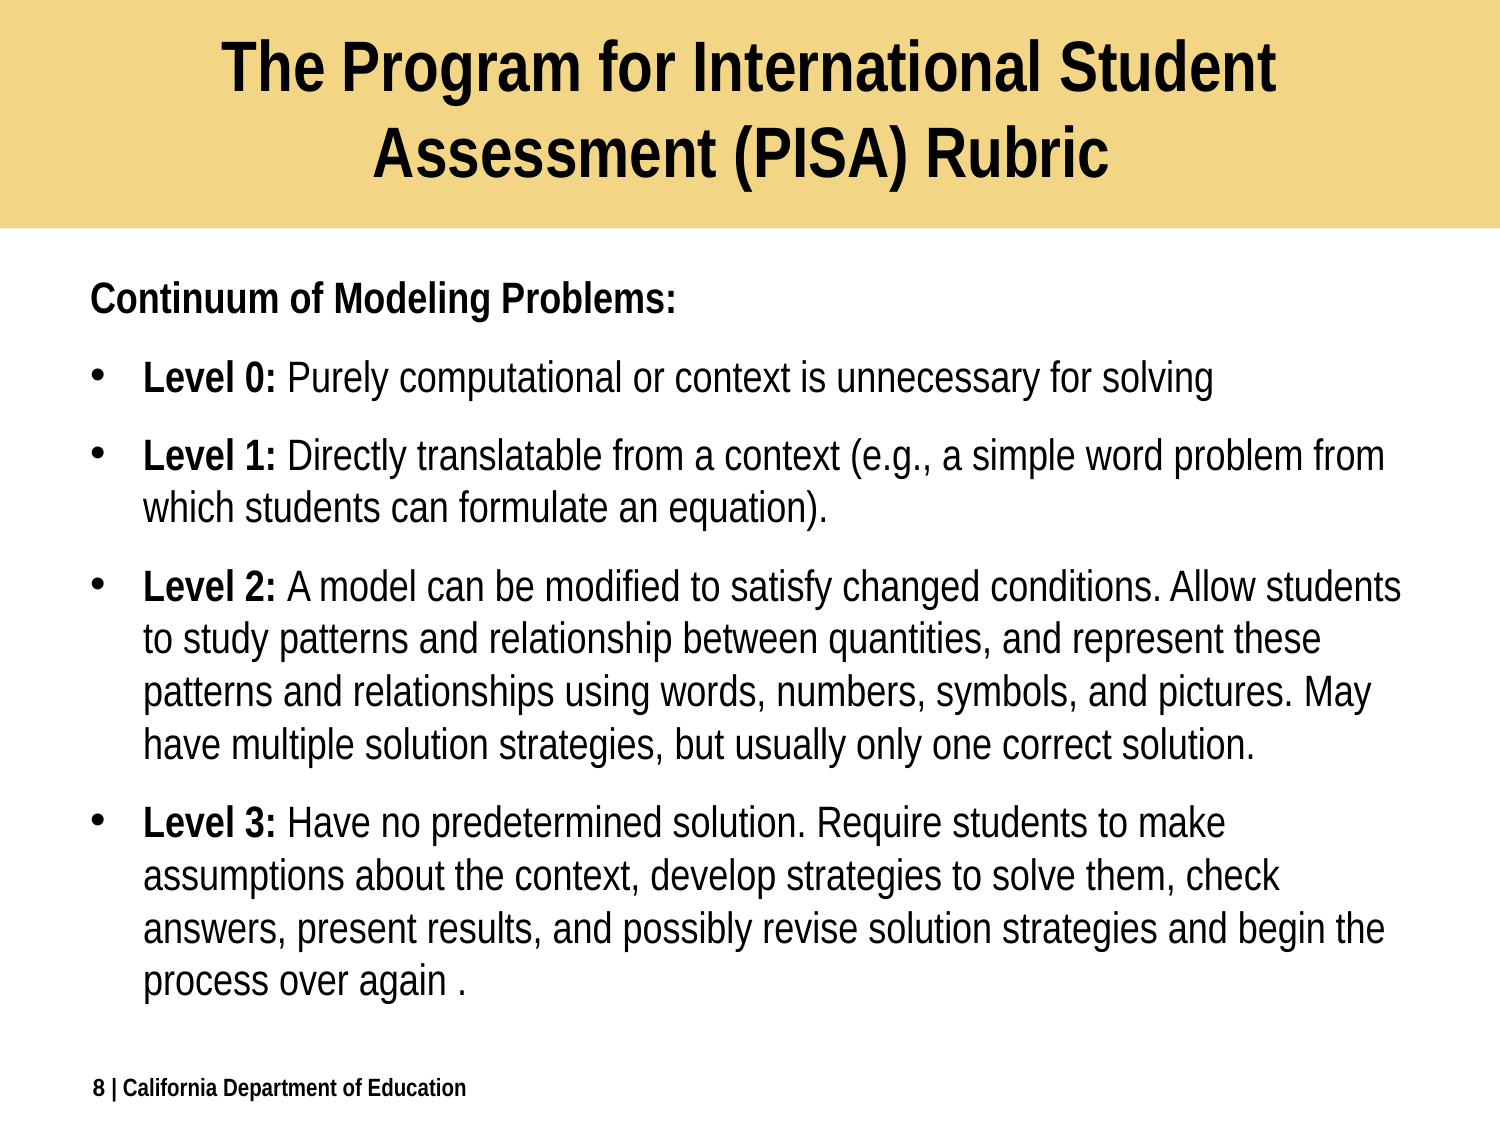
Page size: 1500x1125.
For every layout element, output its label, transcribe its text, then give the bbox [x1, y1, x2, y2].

list Continuum of Modeling Problems: Level 0: Purely computational or context is unnecessary for solving Level 1: Directly translatable from a context (e.g., a simple word problem from which students can formulate an equation). Level 2: A model can be modified to satisfy changed conditions. Allow students to study patterns and relationship between quantities, and represent these patterns and relationships using words, numbers, symbols, and pictures. May have multiple solution strategies, but usually only one correct solution. Level 3: Have no predetermined solution. Require students to make assumptions about the context, develop strategies to solve them, check answers, present results, and possibly revise solution strategies and begin the process over again . [75, 262, 1425, 1054]
title The Program for International Student Assessment (PISA) Rubric [75, 11, 1425, 200]
slide_number 8 [55, 1064, 121, 1124]
footer | California Department of Education [121, 1064, 699, 1124]
